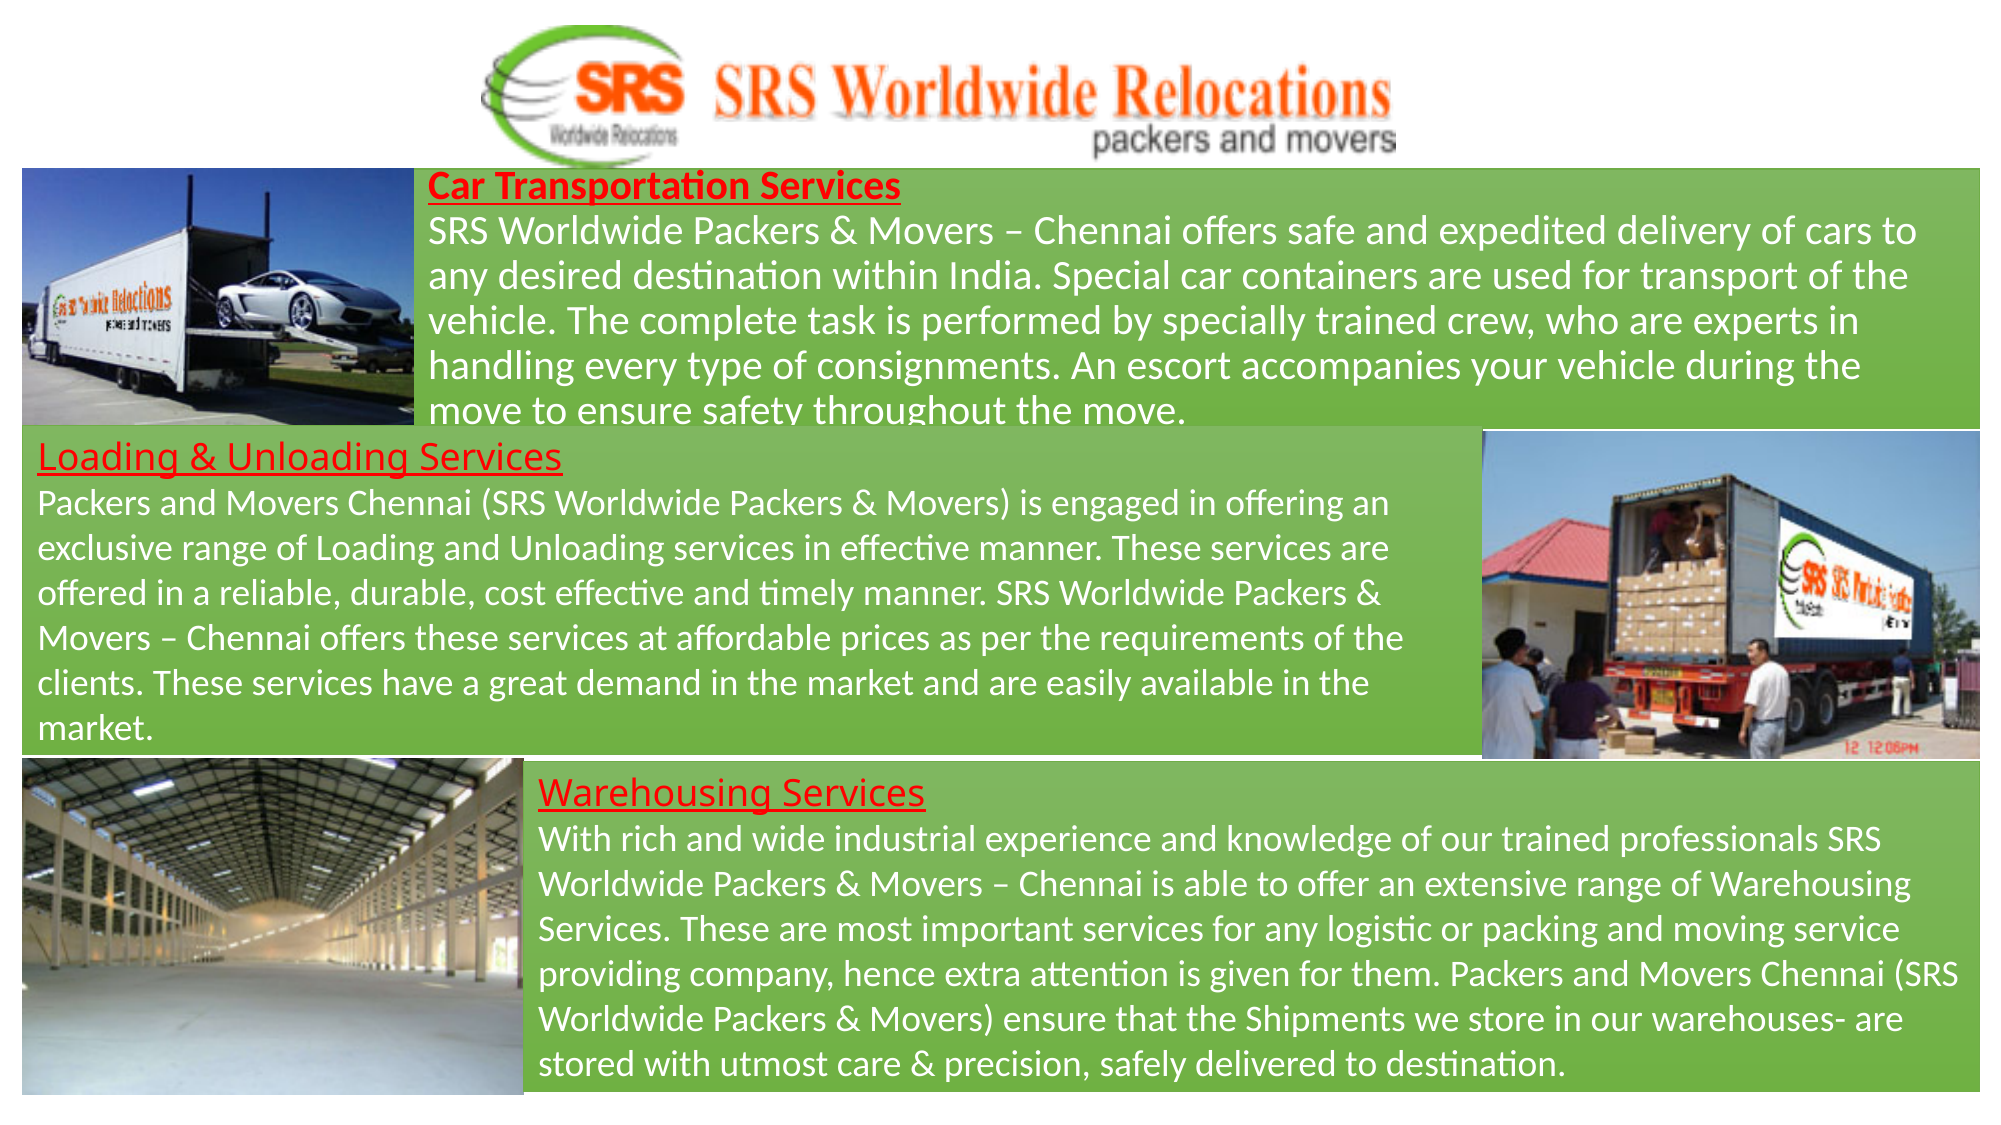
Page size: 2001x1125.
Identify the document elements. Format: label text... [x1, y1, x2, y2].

picture [1482, 431, 1980, 759]
text_box Loading & Unloading Services Packers and Movers Chennai (SRS Worldwide Packers & Movers) is engaged in offering an exclusive range of Loading and Unloading services in effective manner. These services are offered in a reliable, durable, cost effective and timely manner. SRS Worldwide Packers & Movers – Chennai offers these services at affordable prices as per the requirements of the clients. These services have a great demand in the market and are easily available in the market. [22, 425, 1483, 755]
title Car Transportation Services SRS Worldwide Packers & Movers – Chennai offers safe and expedited delivery of cars to any desired destination within India. Special car containers are used for transport of the vehicle. The complete task is performed by specially trained crew, who are experts in handling every type of consignments. An escort accompanies your vehicle during the move to ensure safety throughout the move. [414, 168, 1980, 429]
text_box Warehousing Services With rich and wide industrial experience and knowledge of our trained professionals SRS Worldwide Packers & Movers – Chennai is able to offer an extensive range of Warehousing Services. These are most important services for any logistic or packing and moving service providing company, hence extra attention is given for them. Packers and Movers Chennai (SRS Worldwide Packers & Movers) ensure that the Shipments we store in our warehouses- are stored with utmost care & precision, safely delivered to destination. [524, 761, 1980, 1092]
picture [22, 168, 414, 432]
picture [481, 25, 1396, 169]
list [22, 758, 524, 1095]
